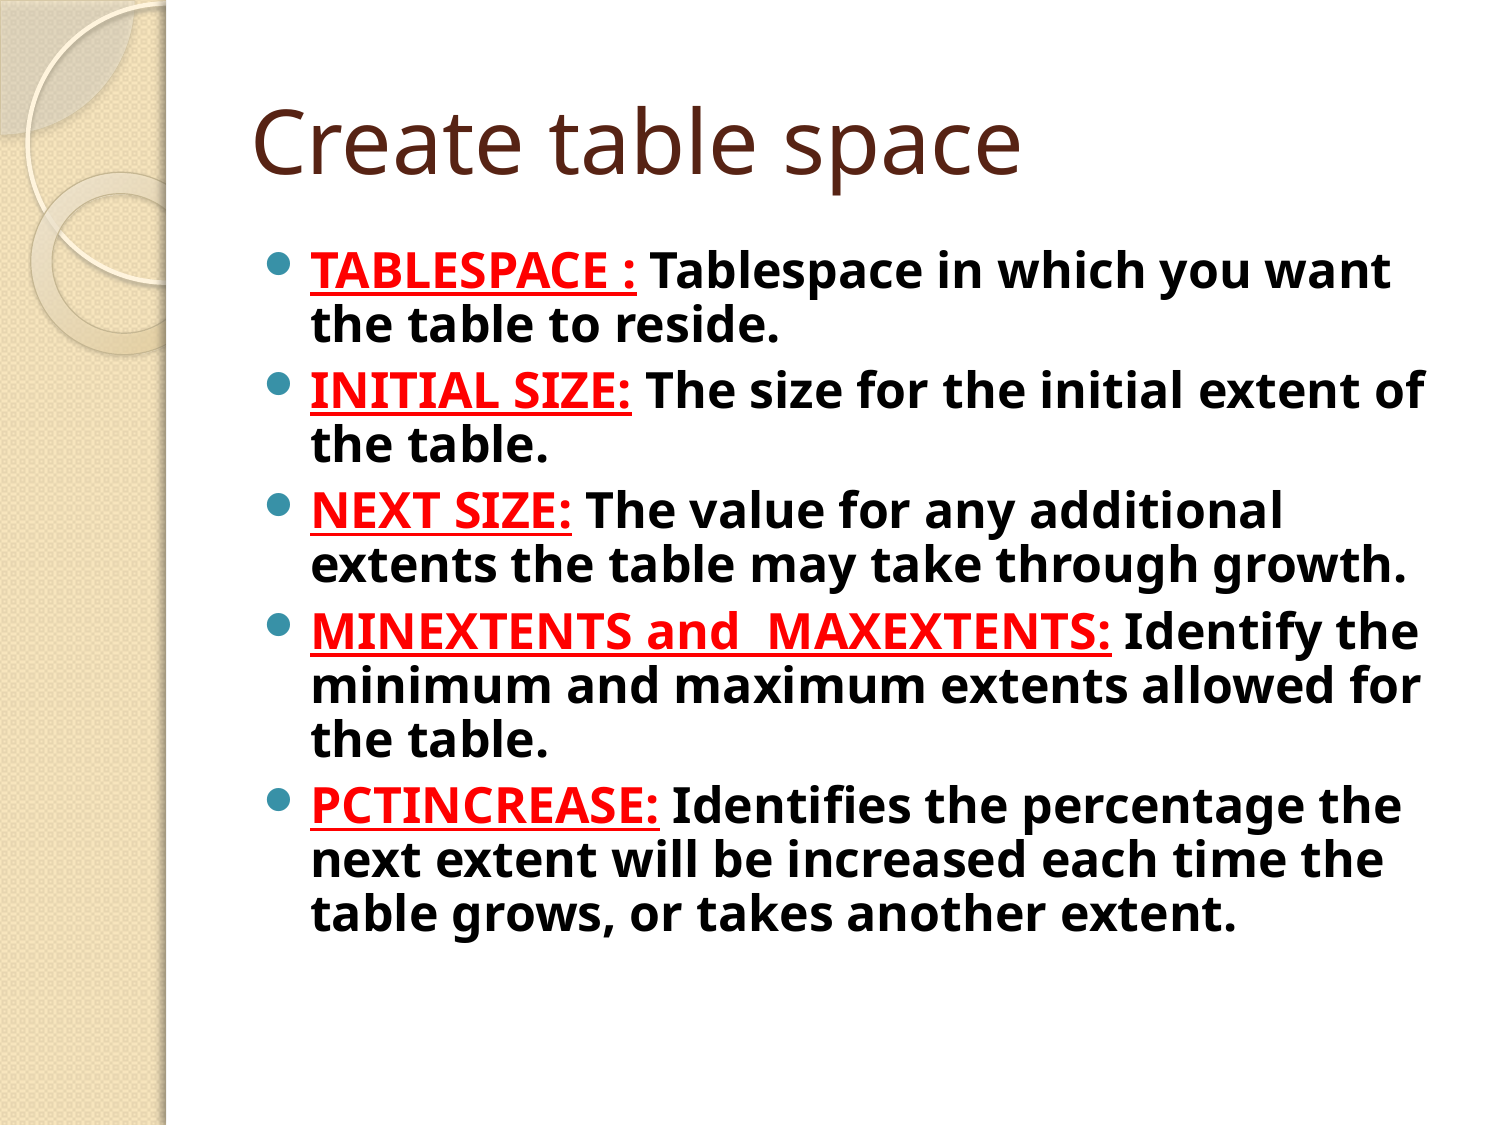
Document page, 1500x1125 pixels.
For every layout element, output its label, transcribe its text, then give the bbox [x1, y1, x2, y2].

list TABLESPACE : Tablespace in which you want the table to reside. INITIAL SIZE: The size for the initial extent of the table. NEXT SIZE: The value for any additional extents the table may take through growth. MINEXTENTS and MAXEXTENTS: Identify the minimum and maximum extents allowed for the table. PCTINCREASE: Identifies the percentage the next extent will be increased each time the table grows, or takes another extent. [235, 237, 1466, 1025]
title Create table space [235, 45, 1466, 233]
